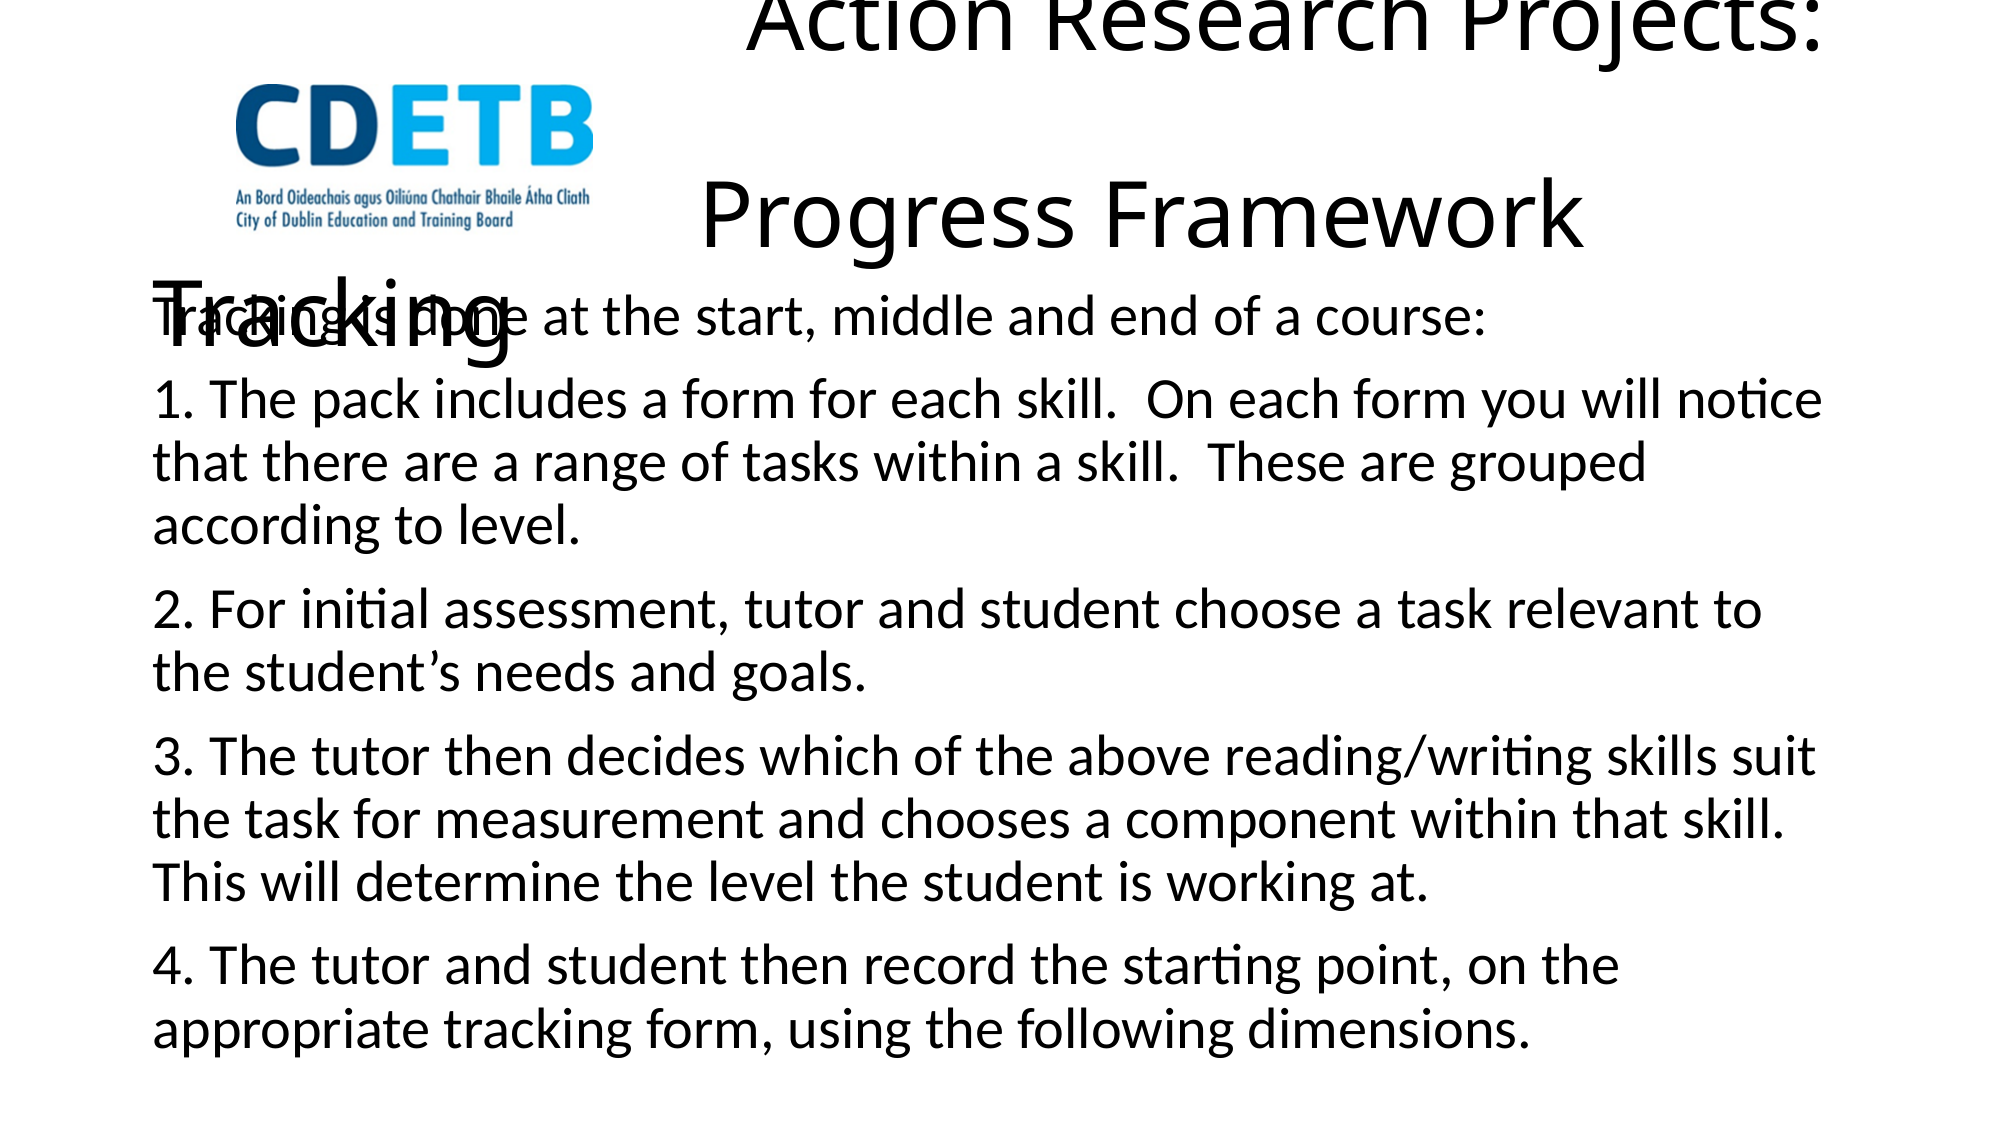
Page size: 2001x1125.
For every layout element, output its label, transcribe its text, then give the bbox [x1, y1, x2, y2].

picture [551, 131, 573, 149]
picture [551, 101, 571, 116]
title Action Research Projects: Progress Framework Tracking [137, 59, 1863, 277]
list Tracking is done at the start, middle and end of a course: 1. The pack includes a form for each skill. On each form you will notice that there are a range of tasks within a skill. These are grouped according to level. 2. For initial assessment, tutor and student choose a task relevant to the student’s needs and goals. 3. The tutor then decides which of the above reading/writing skills suit the task for measurement and chooses a component within that skill. This will determine the level the student is working at. 4. The tutor and student then record the starting point, on the appropriate tracking form, using the following dimensions. [137, 277, 1863, 1082]
picture [236, 84, 593, 253]
